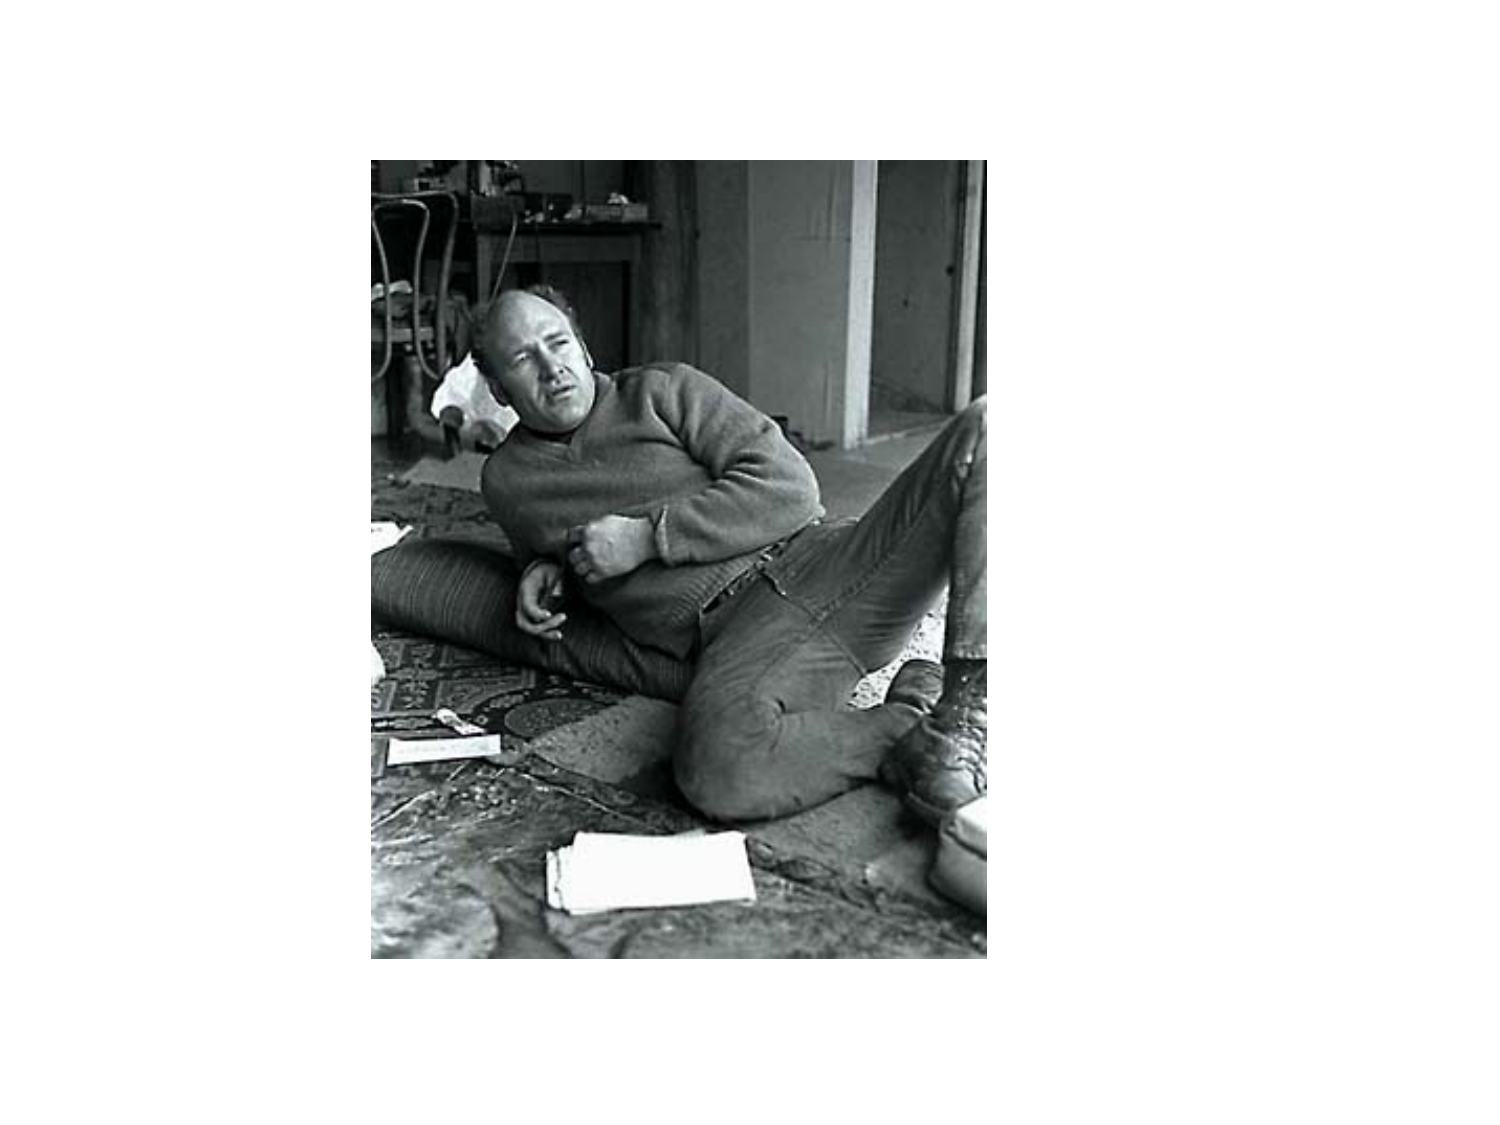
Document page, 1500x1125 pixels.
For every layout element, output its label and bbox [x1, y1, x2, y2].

picture [371, 160, 987, 960]
